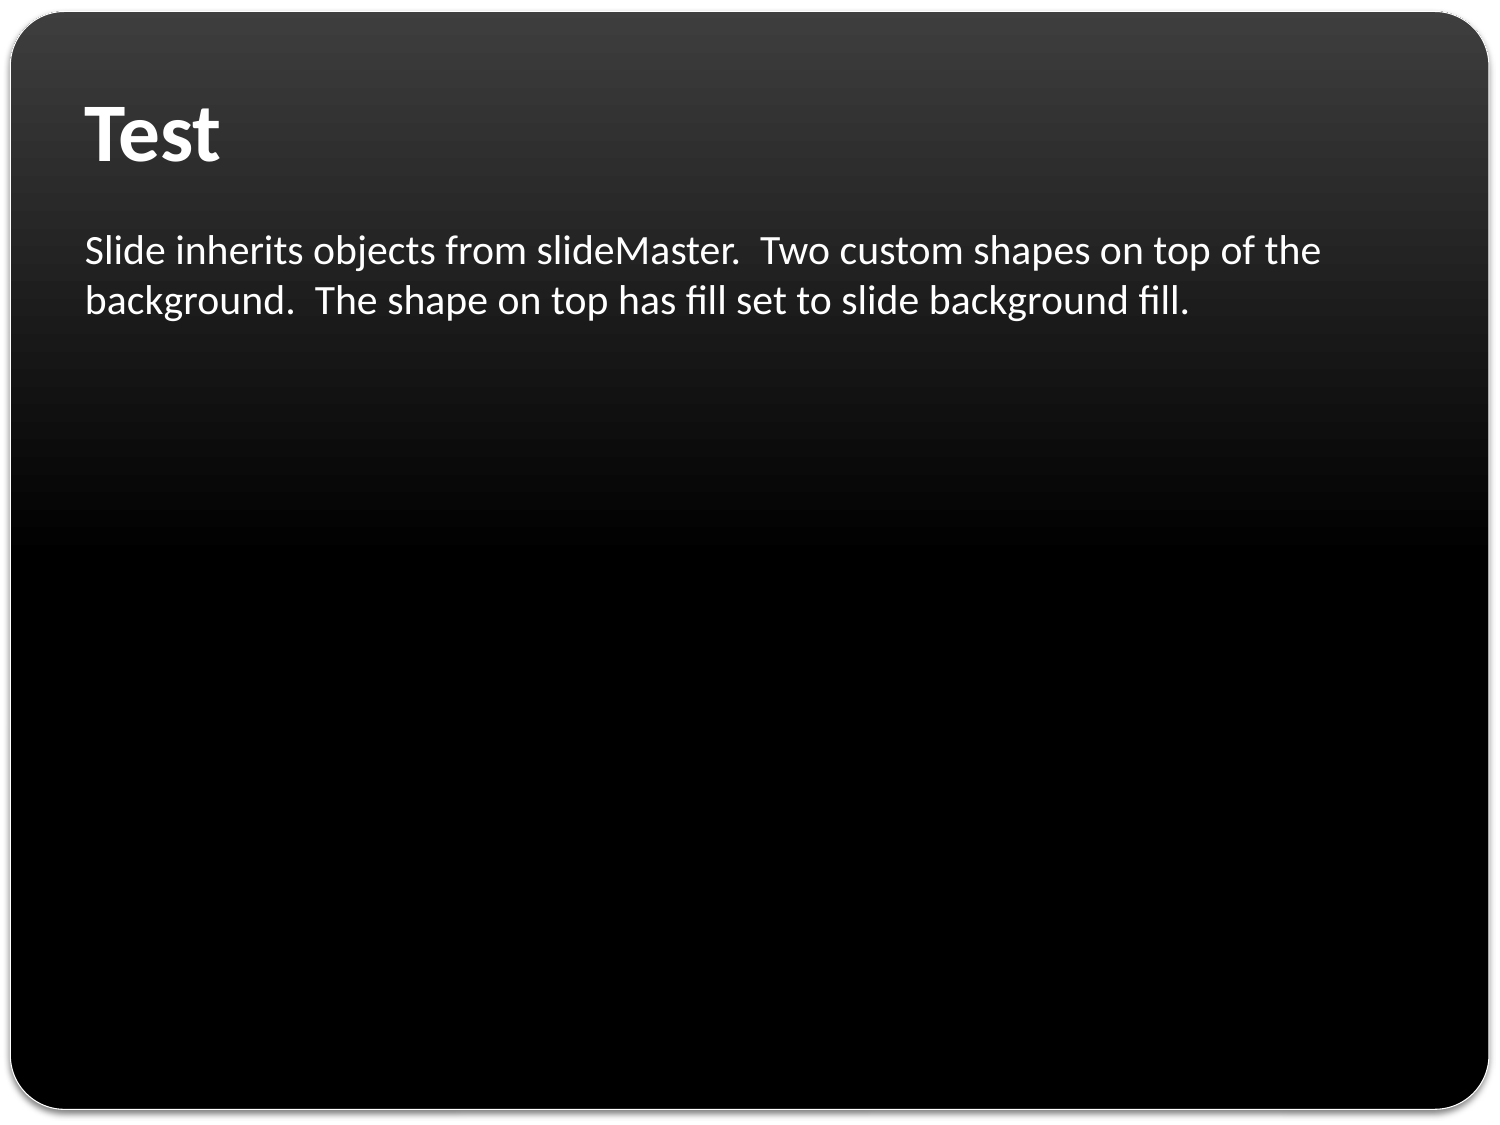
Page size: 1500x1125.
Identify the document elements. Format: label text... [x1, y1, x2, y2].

text_box Test Slide inherits objects from slideMaster. Two custom shapes on top of the background. The shape on top has fill set to slide background fill. [70, 70, 1430, 381]
